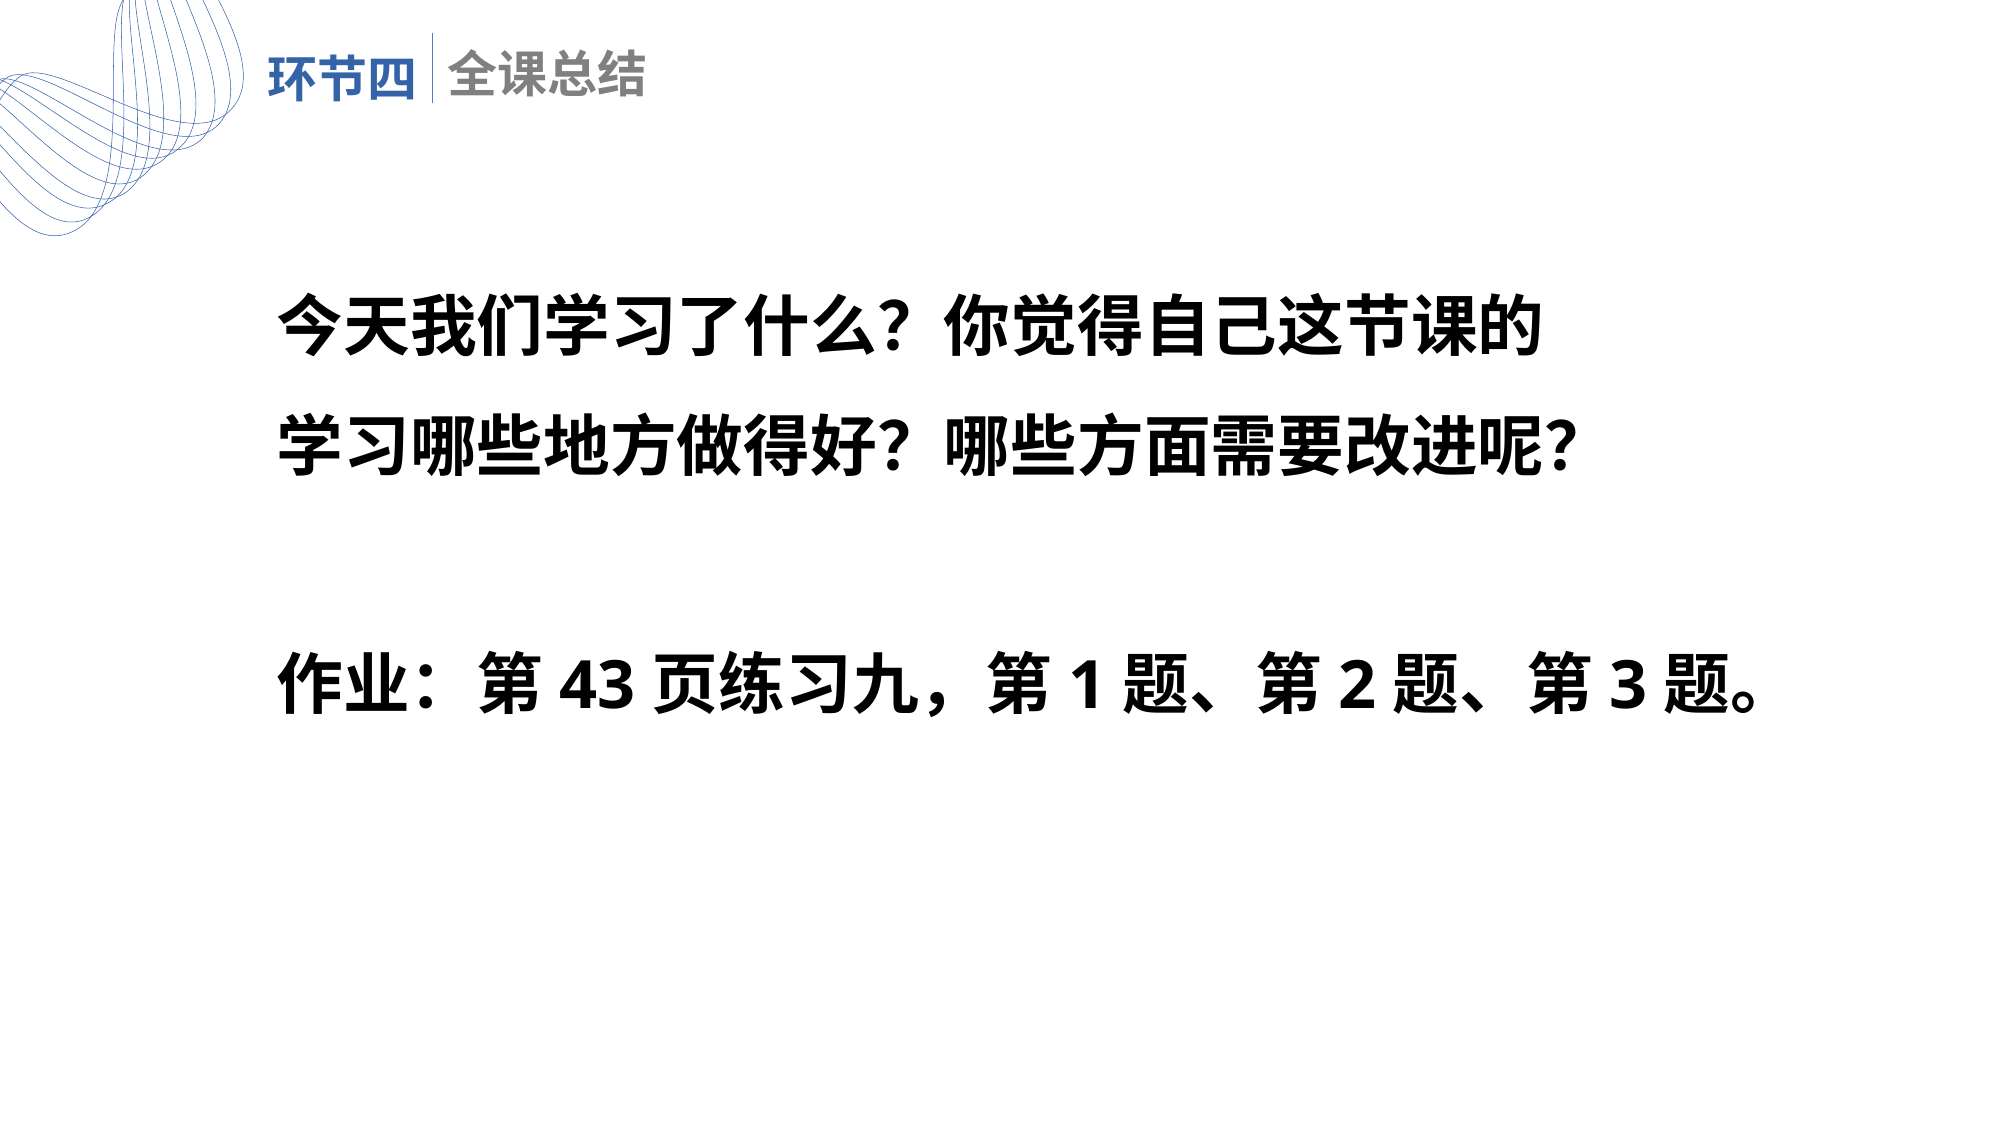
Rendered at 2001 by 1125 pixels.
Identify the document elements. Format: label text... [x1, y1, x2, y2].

text_box 今天我们学习了什么？你觉得自己这节课的学习哪些地方做得好？哪些方面需要改进呢？ [261, 236, 1609, 492]
text_box 作业：第43页练习九，第1题、第2题、第3题。 [261, 594, 1794, 850]
